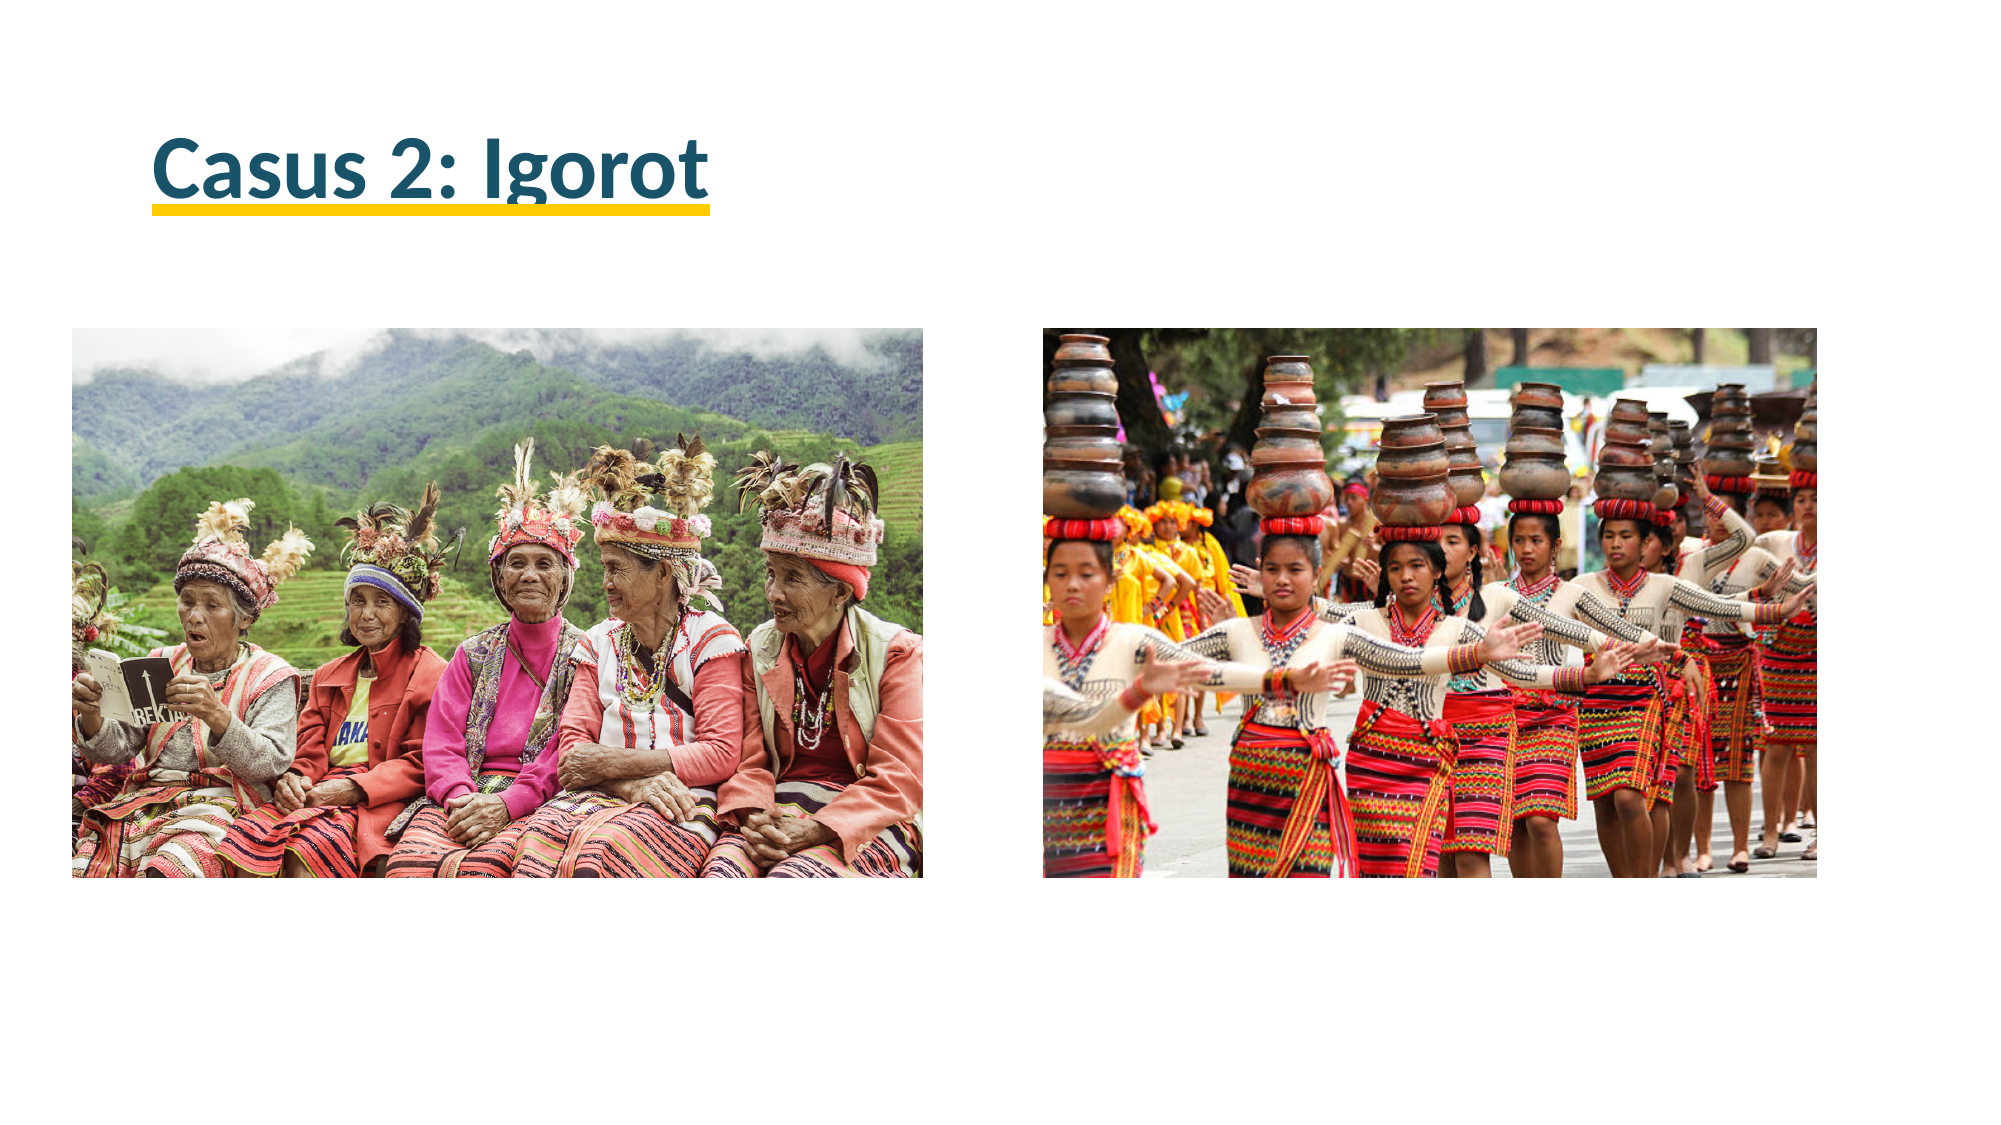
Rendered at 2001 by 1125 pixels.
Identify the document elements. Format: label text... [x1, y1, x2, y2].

picture [72, 328, 923, 878]
picture [1043, 328, 1817, 878]
title Casus 2: Igorot [137, 59, 1863, 278]
